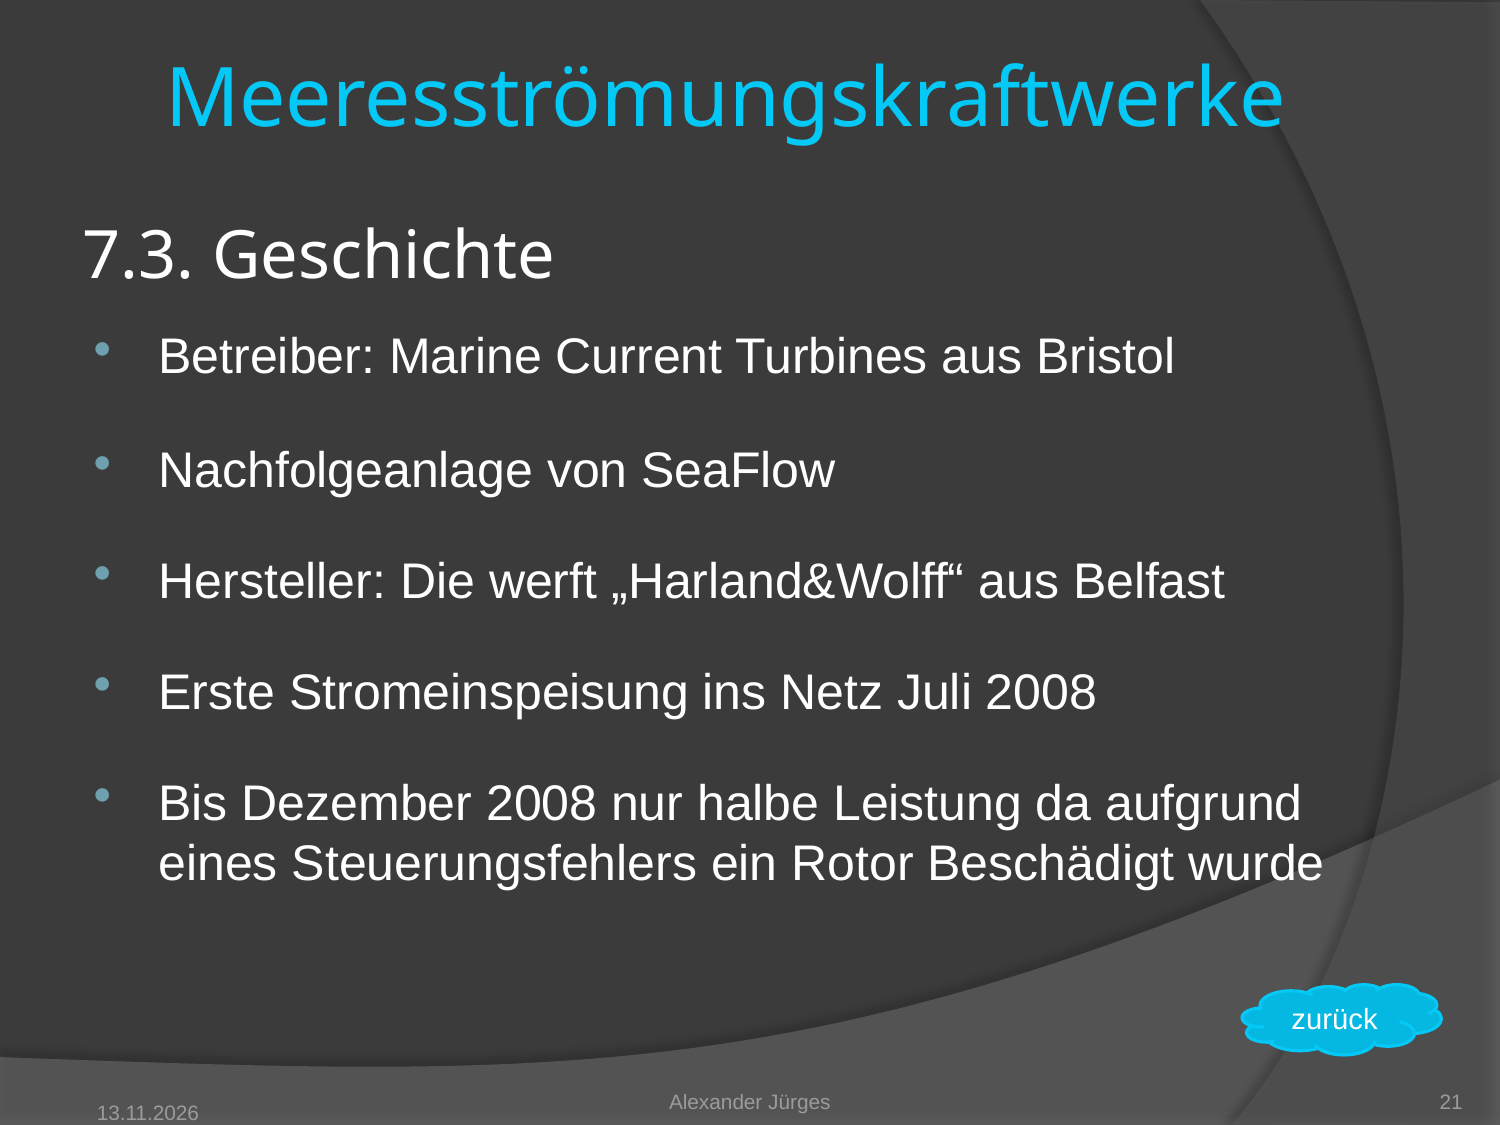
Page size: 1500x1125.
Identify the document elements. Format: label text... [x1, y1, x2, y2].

text_box Meeresströmungskraftwerke [157, 0, 1383, 187]
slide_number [82, 1065, 432, 1125]
list Betreiber: Marine Current Turbines aus Bristol Nachfolgeanlage von SeaFlow Hersteller: Die werft „Harland&Wolff“ aus Belfast Erste Stromeinspeisung ins Netz Juli 2008 Bis Dezember 2008 nur halbe Leistung da aufgrund eines Steuerungsfehlers ein Rotor Beschädigt wurde [75, 317, 1360, 1005]
text_box zurück [1240, 983, 1443, 1057]
footer Alexander Jürges [512, 1053, 988, 1114]
slide_number 21 [1337, 1053, 1463, 1114]
text_box 7.3. Geschichte [74, 187, 1500, 317]
